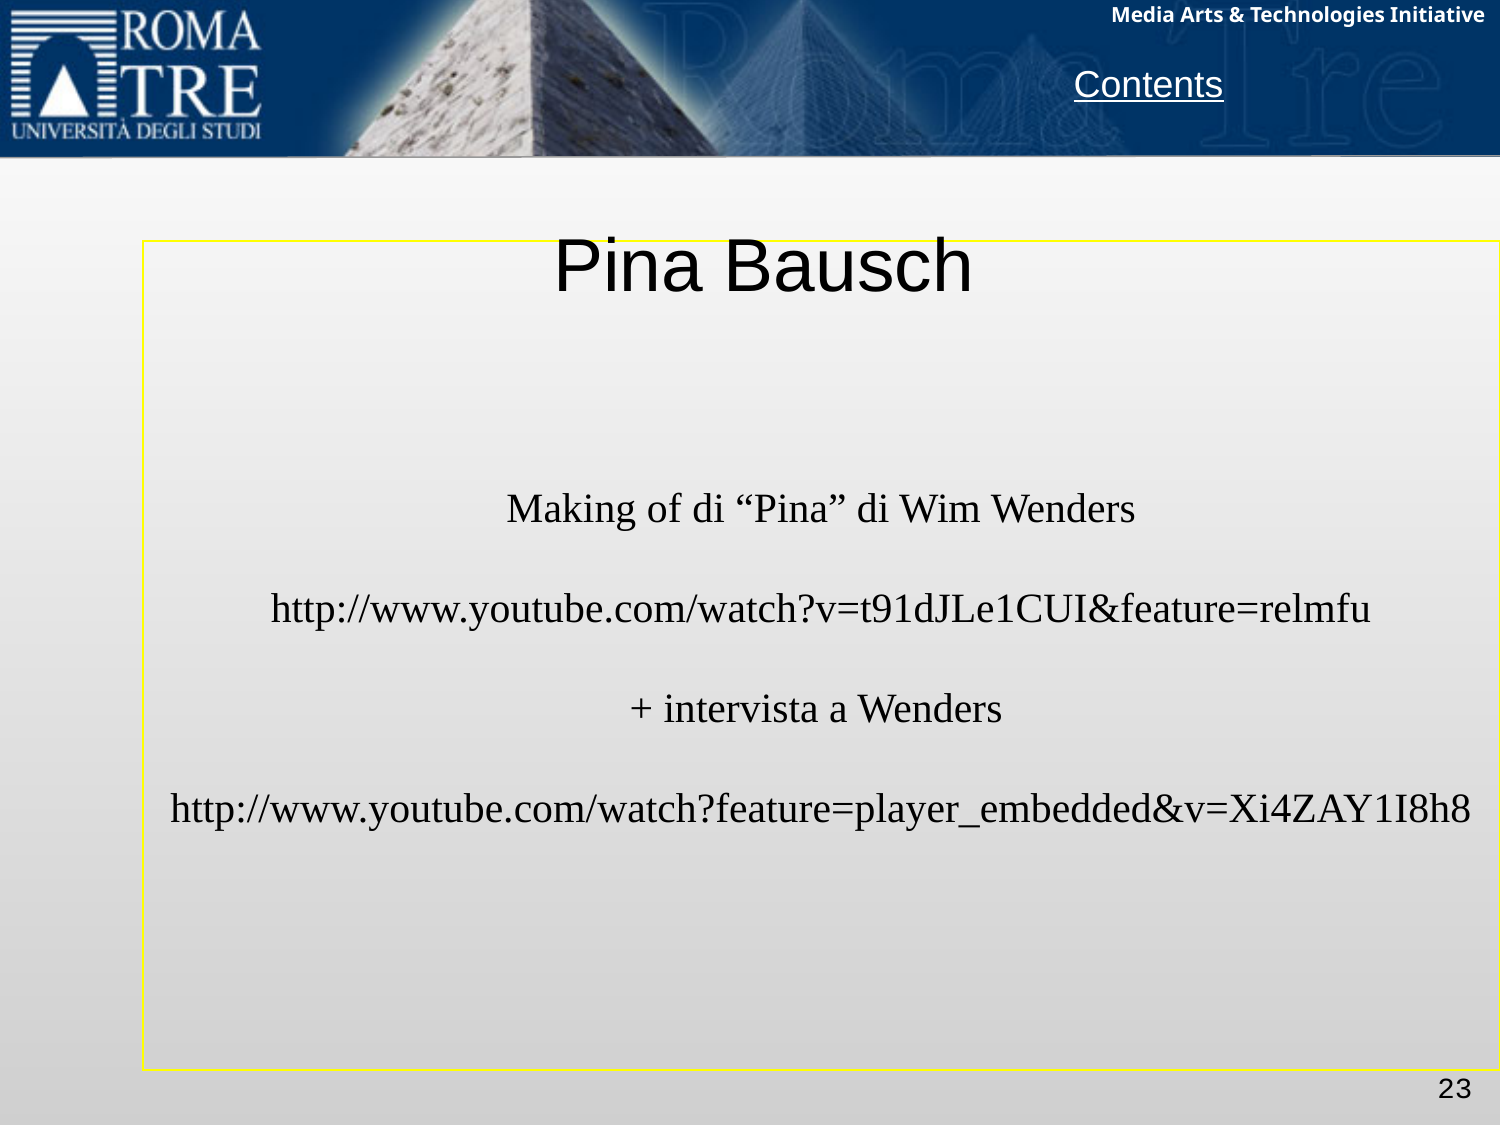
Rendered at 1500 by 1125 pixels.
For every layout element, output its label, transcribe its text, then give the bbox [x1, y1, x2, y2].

text_box Pina Bausch [538, 208, 990, 314]
picture [0, 0, 1500, 156]
text_box Contents [1058, 52, 1239, 113]
title Making of di “Pina” di Wim Wenders http://www.youtube.com/watch?v=t91dJLe1CUI&feature=relmfu + intervista a Wenders http://www.youtube.com/watch?feature=player_embedded&v=Xi4ZAY1I8h8 [142, 240, 1500, 1071]
